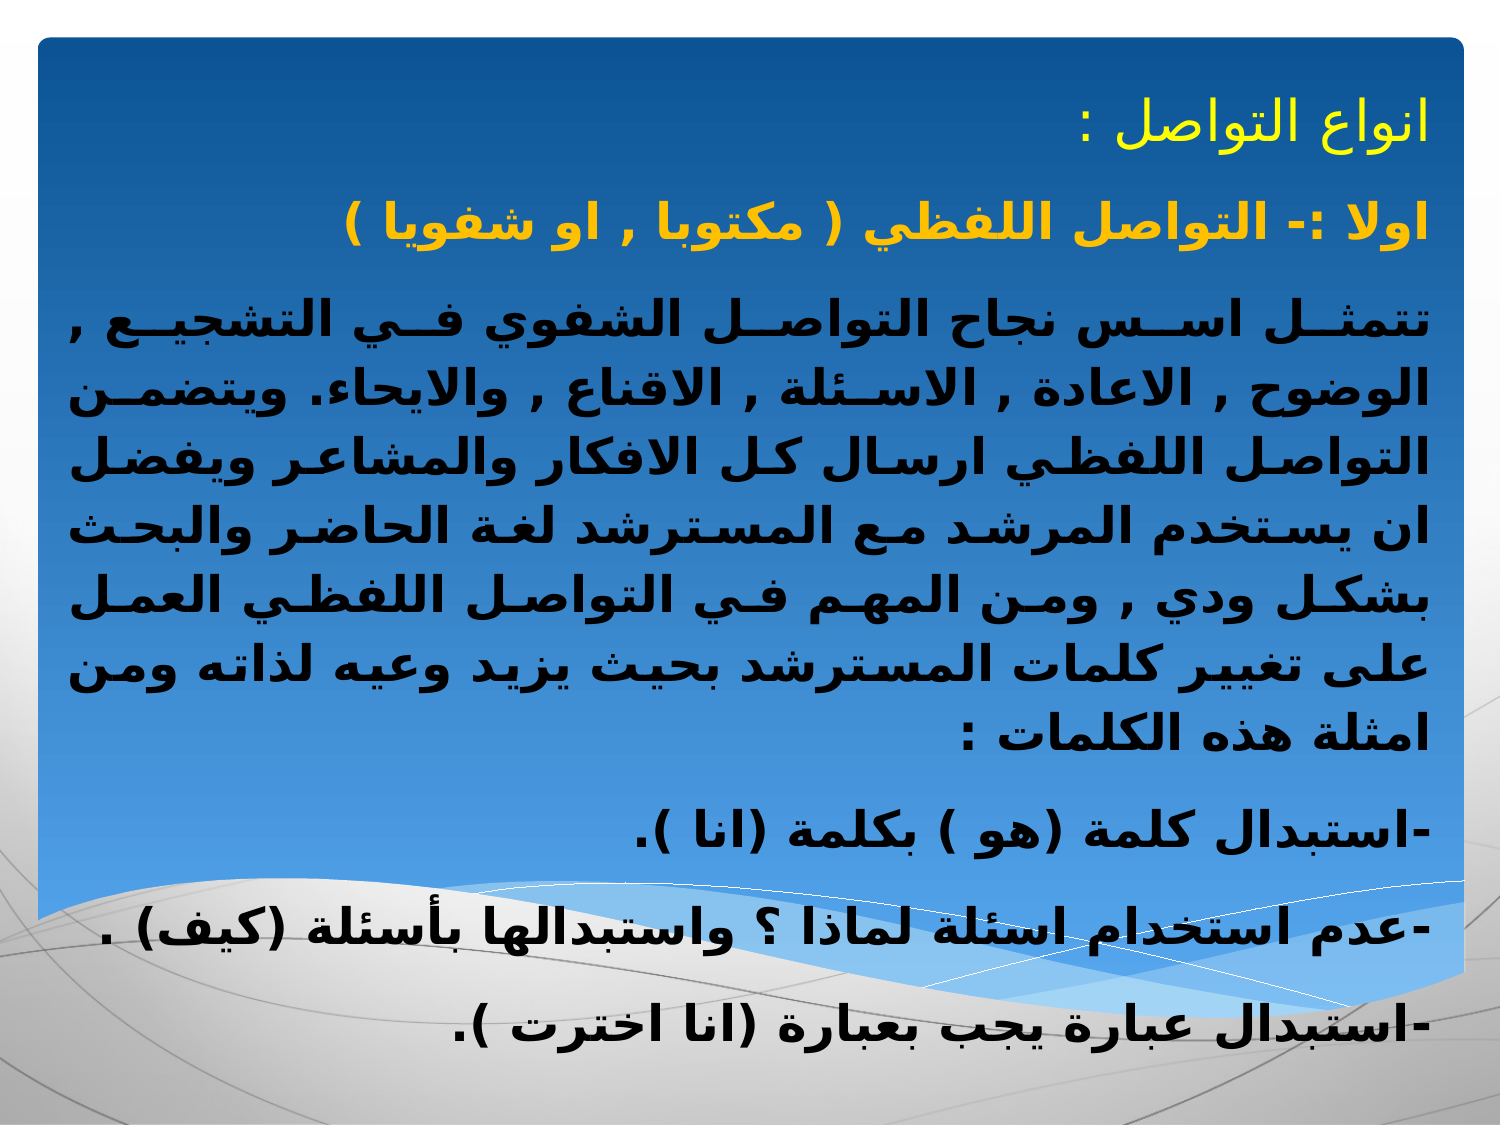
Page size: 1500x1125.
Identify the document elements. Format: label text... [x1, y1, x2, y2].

subtitle انواع التواصل : اولا :- التواصل اللفظي ( مكتوبا , او شفويا ) تتمثل اسس نجاح التواصل الشفوي في التشجيع , الوضوح , الاعادة , الاسئلة , الاقناع , والايحاء. ويتضمن التواصل اللفظي ارسال كل الافكار والمشاعر ويفضل ان يستخدم المرشد مع المسترشد لغة الحاضر والبحث بشكل ودي , ومن المهم في التواصل اللفظي العمل على تغيير كلمات المسترشد بحيث يزيد وعيه لذاته ومن امثلة هذه الكلمات : - استبدال كلمة (هو ) بكلمة (انا ). - عدم استخدام اسئلة لماذا ؟ واستبدالها بأسئلة (كيف) . - استبدال عبارة يجب بعبارة (انا اخترت ). [53, 66, 1447, 1071]
